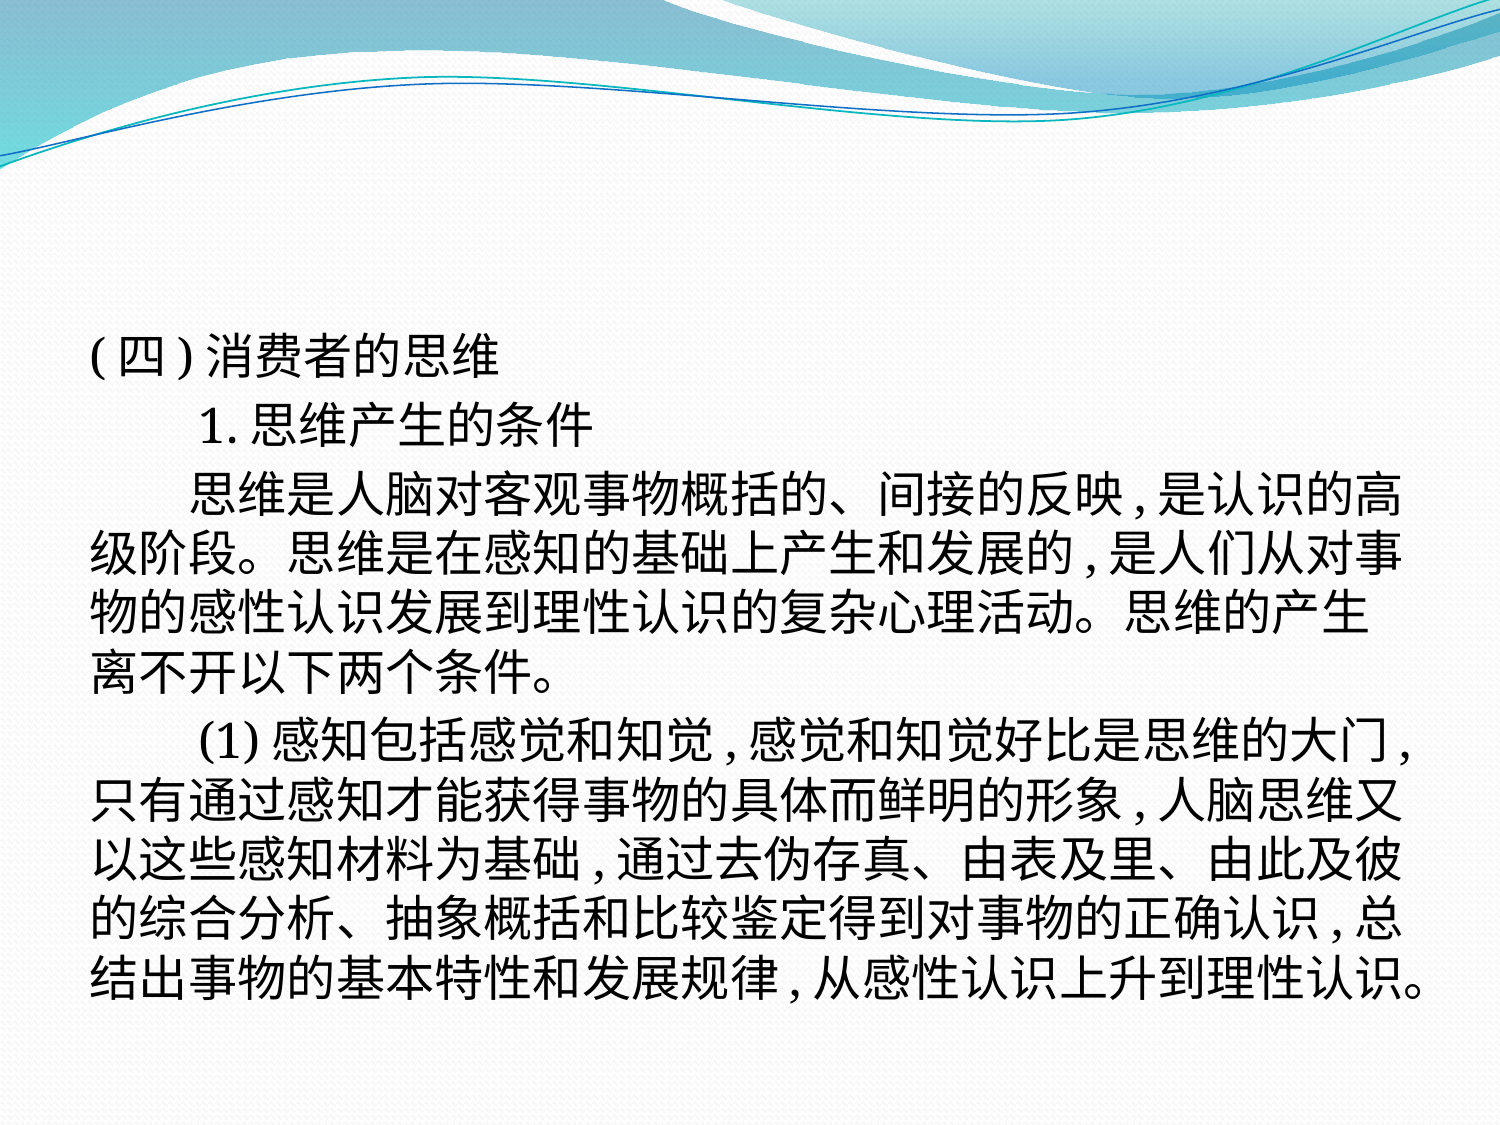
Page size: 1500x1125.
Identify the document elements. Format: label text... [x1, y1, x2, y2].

list (四)消费者的思维 1.思维产生的条件 思维是人脑对客观事物概括的、间接的反映,是认识的高级阶段。思维是在感知的基础上产生和发展的,是人们从对事物的感性认识发展到理性认识的复杂心理活动。思维的产生离不开以下两个条件。 (1)感知包括感觉和知觉,感觉和知觉好比是思维的大门,只有通过感知才能获得事物的具体而鲜明的形象,人脑思维又以这些感知材料为基础,通过去伪存真、由表及里、由此及彼的综合分析、抽象概括和比较鉴定得到对事物的正确认识,总结出事物的基本特性和发展规律,从感性认识上升到理性认识。 [75, 317, 1425, 1038]
